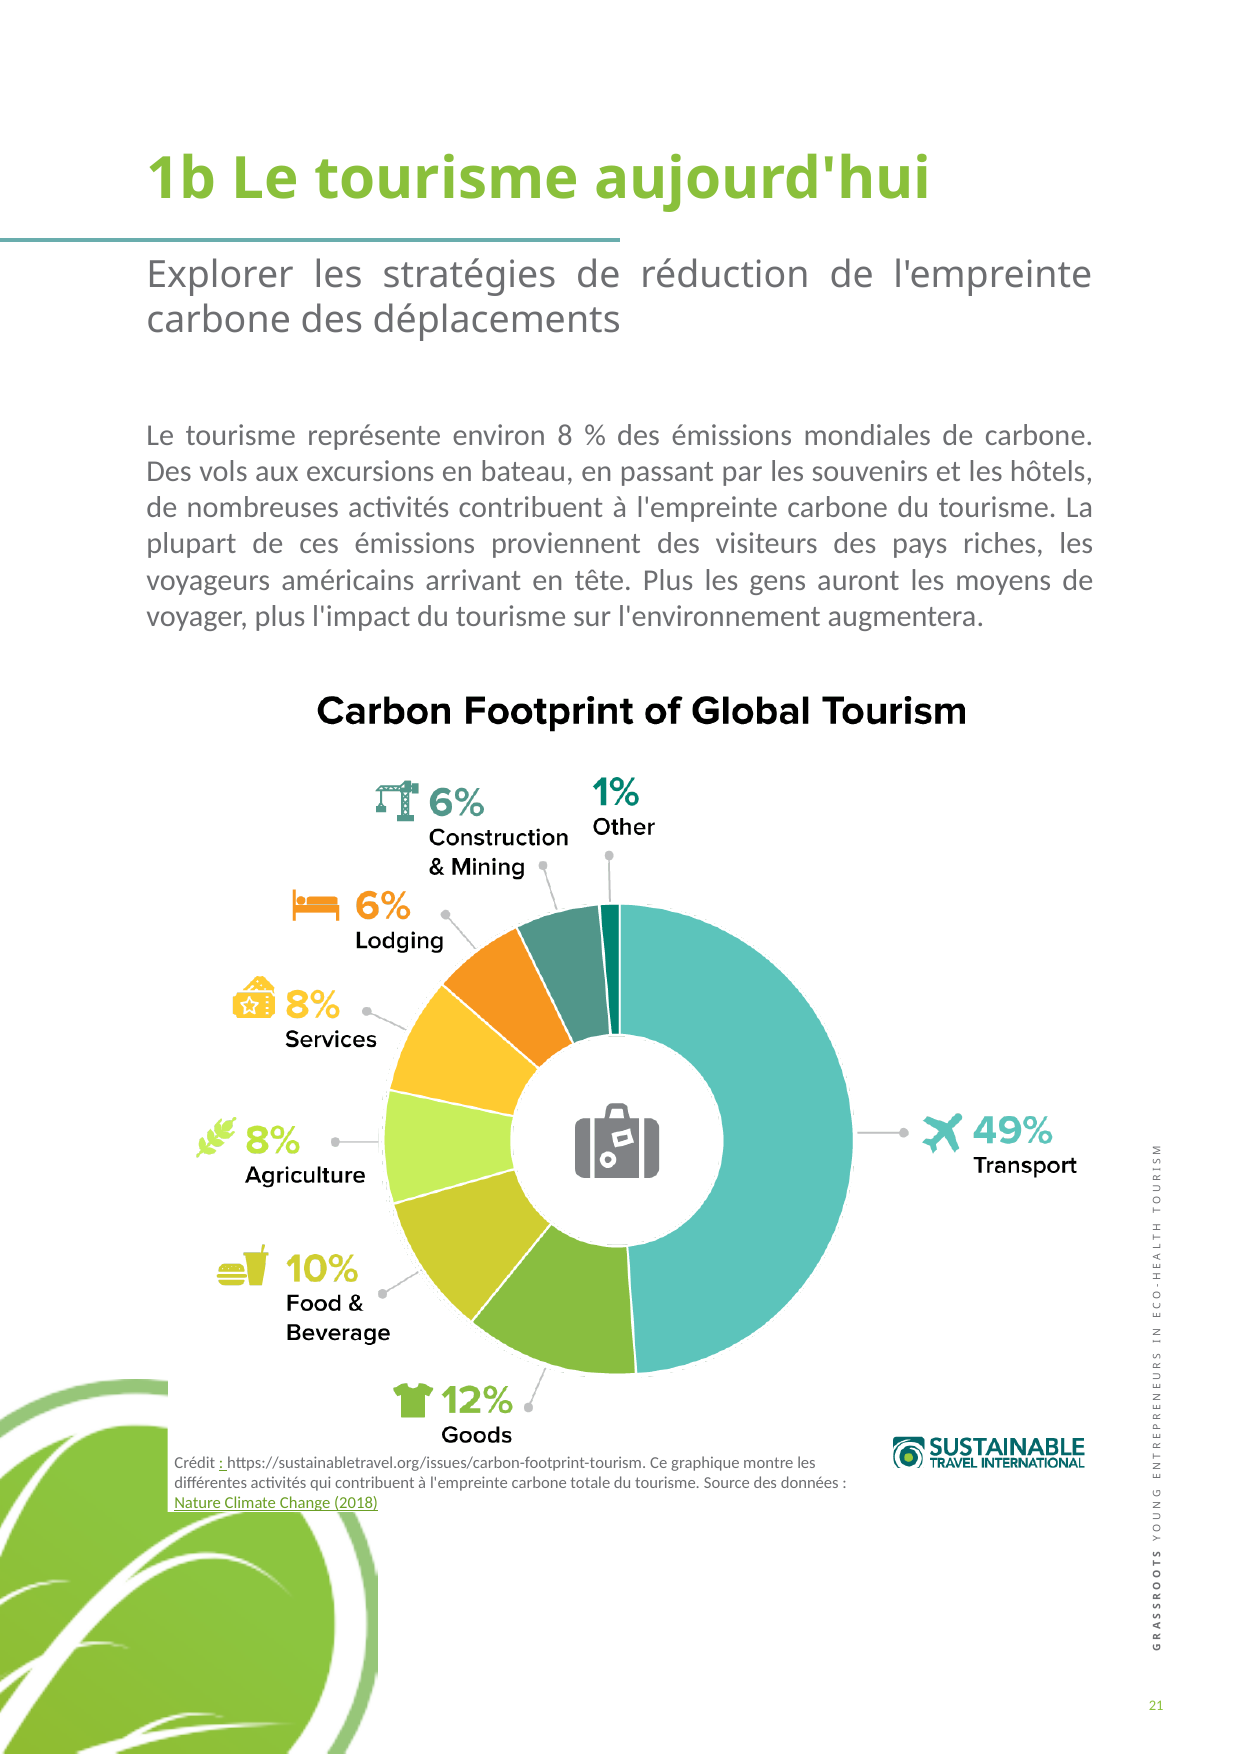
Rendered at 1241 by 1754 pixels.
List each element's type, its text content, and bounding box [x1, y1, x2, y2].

list 1b Le tourisme aujourd'hui [131, 132, 1109, 242]
list Explorer les stratégies de réduction de l'empreinte carbone des déplacements [131, 242, 1109, 371]
list Le tourisme représente environ 8 % des émissions mondiales de carbone. Des vols aux excursions en bateau, en passant par les souvenirs et les hôtels, de nombreuses activités contribuent à l'empreinte carbone du tourisme. La plupart de ces émissions proviennent des visiteurs des pays riches, les voyageurs américains arrivant en tête. Plus les gens auront les moyens de voyager, plus l'impact du tourisme sur l'environnement augmentera. [131, 407, 1109, 1622]
text_box Crédit : https://sustainabletravel.org/issues/carbon-footprint-tourism. Ce graphique montre les différentes activités qui contribuent à l'empreinte carbone totale du tourisme. Source des données : Nature Climate Change (2018) [159, 1444, 897, 1520]
slide_number 21 [1125, 1666, 1187, 1743]
picture [167, 660, 1109, 1497]
